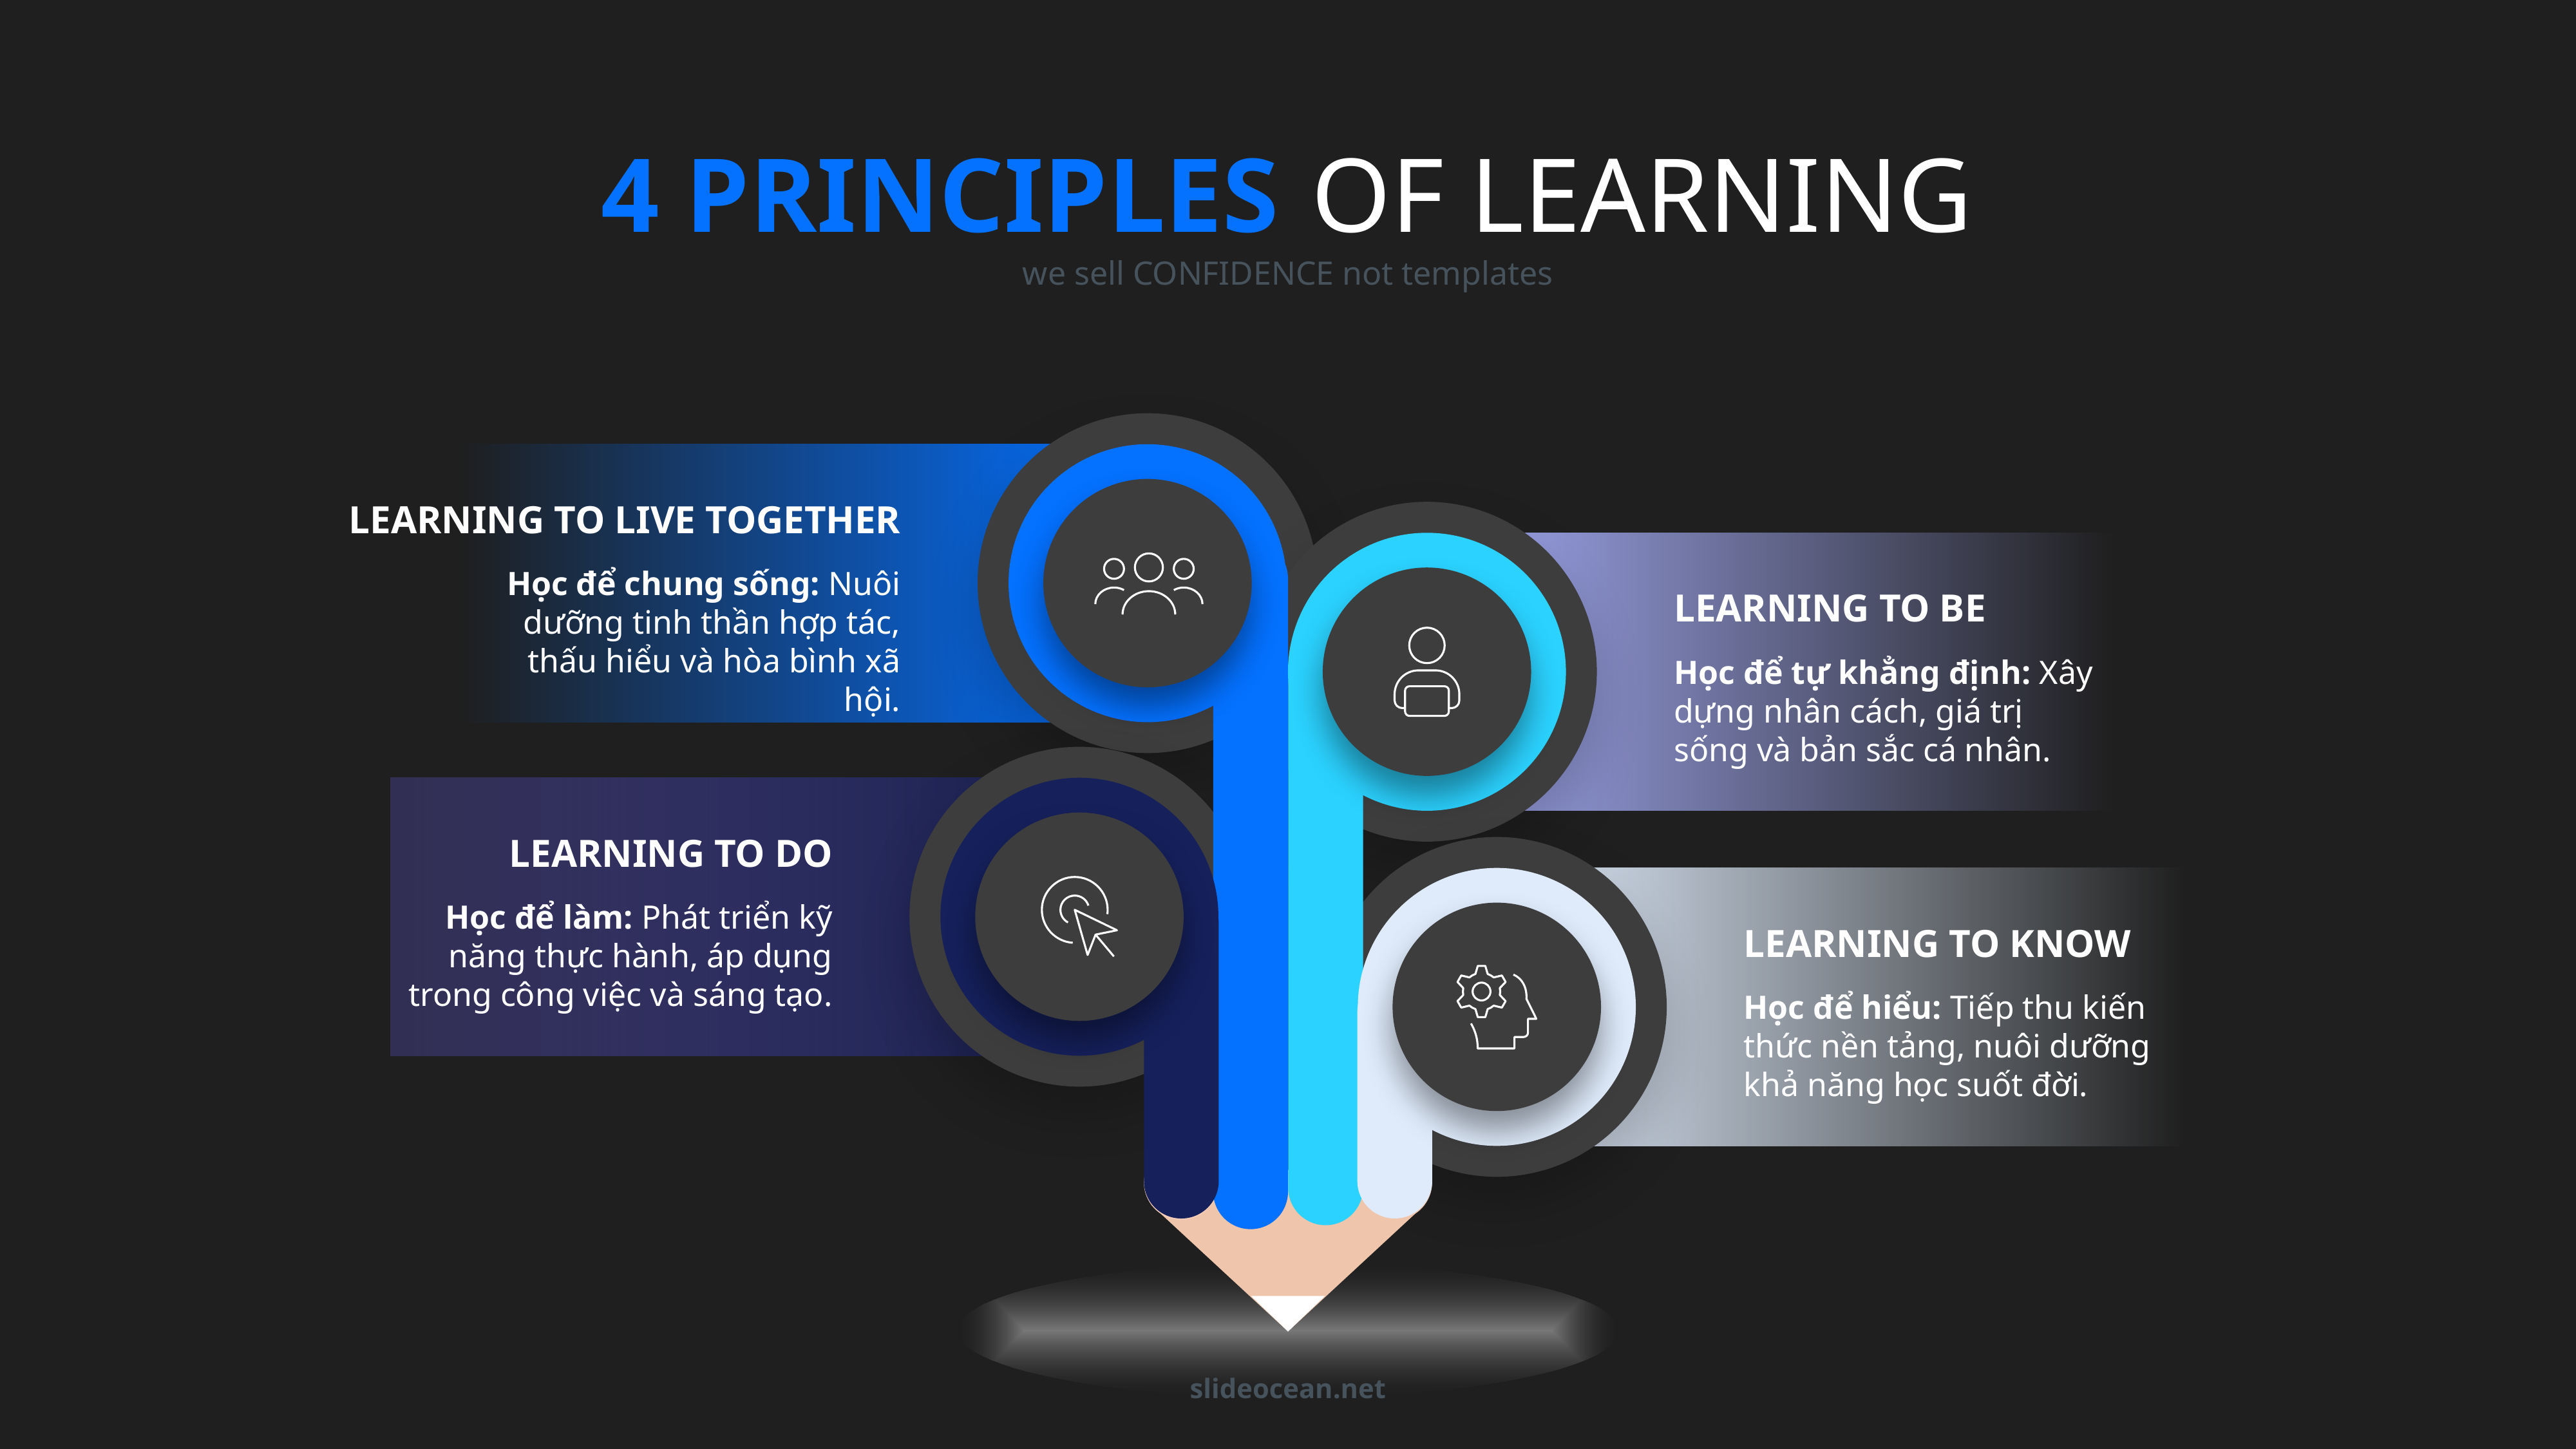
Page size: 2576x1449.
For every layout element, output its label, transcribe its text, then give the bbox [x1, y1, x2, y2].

text_box [1135, 553, 1163, 582]
text_box Học để tự khẳng định: Xây dựng nhân cách, giá trị sống và bản sắc cá nhân. [1664, 647, 2116, 773]
text_box [939, 777, 1220, 1027]
text_box Học để làm: Phát triển kỹ năng thực hành, áp dụng trong công việc và sáng tạo. [391, 892, 842, 1018]
text_box OF LEARNING [1302, 126, 1983, 258]
text_box [1599, 867, 2186, 1147]
text_box [908, 746, 1212, 1088]
text_box 4 PRINCIPLES [591, 126, 1289, 258]
text_box LEARNING TO BE [1664, 579, 2117, 634]
text_box [1321, 566, 1533, 777]
text_box [956, 1269, 1620, 1395]
text_box [458, 443, 1045, 723]
text_box [976, 412, 1313, 754]
text_box [1142, 922, 1220, 1185]
text_box LEARNING TO KNOW [1734, 914, 2187, 969]
text_box [1173, 587, 1203, 605]
text_box [1104, 558, 1124, 579]
text_box [1391, 902, 1602, 1112]
text_box [1356, 867, 1637, 1113]
text_box [1457, 965, 1537, 1048]
text_box [1041, 876, 1117, 957]
text_box [1007, 443, 1288, 690]
text_box [1095, 587, 1124, 605]
text_box Học để chung sống: Nuôi dưỡng tinh thần hợp tác, thấu hiểu và hòa bình xã hội. [459, 558, 911, 723]
text_box [1212, 565, 1289, 1144]
text_box LEARNING TO LIVE TOGETHER [322, 491, 911, 545]
text_box [1356, 1012, 1434, 1186]
text_box [1287, 531, 1567, 780]
text_box [974, 811, 1185, 1022]
text_box [390, 777, 977, 1057]
text_box [1287, 683, 1365, 1144]
text_box slideocean.net [1180, 1367, 1396, 1409]
text_box [1394, 670, 1460, 716]
text_box LEARNING TO DO [422, 824, 842, 879]
text_box [1530, 532, 2116, 811]
text_box we sell CONFIDENCE not templates [1013, 247, 1563, 296]
text_box [1173, 558, 1194, 579]
text_box [1289, 500, 1598, 843]
text_box [1365, 836, 1668, 1178]
text_box [1122, 591, 1175, 615]
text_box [1143, 1144, 1433, 1332]
text_box [1409, 627, 1445, 663]
text_box Học để hiểu: Tiếp thu kiến thức nền tảng, nuôi dưỡng khả năng học suốt đời. [1734, 982, 2185, 1108]
text_box [1042, 478, 1253, 688]
